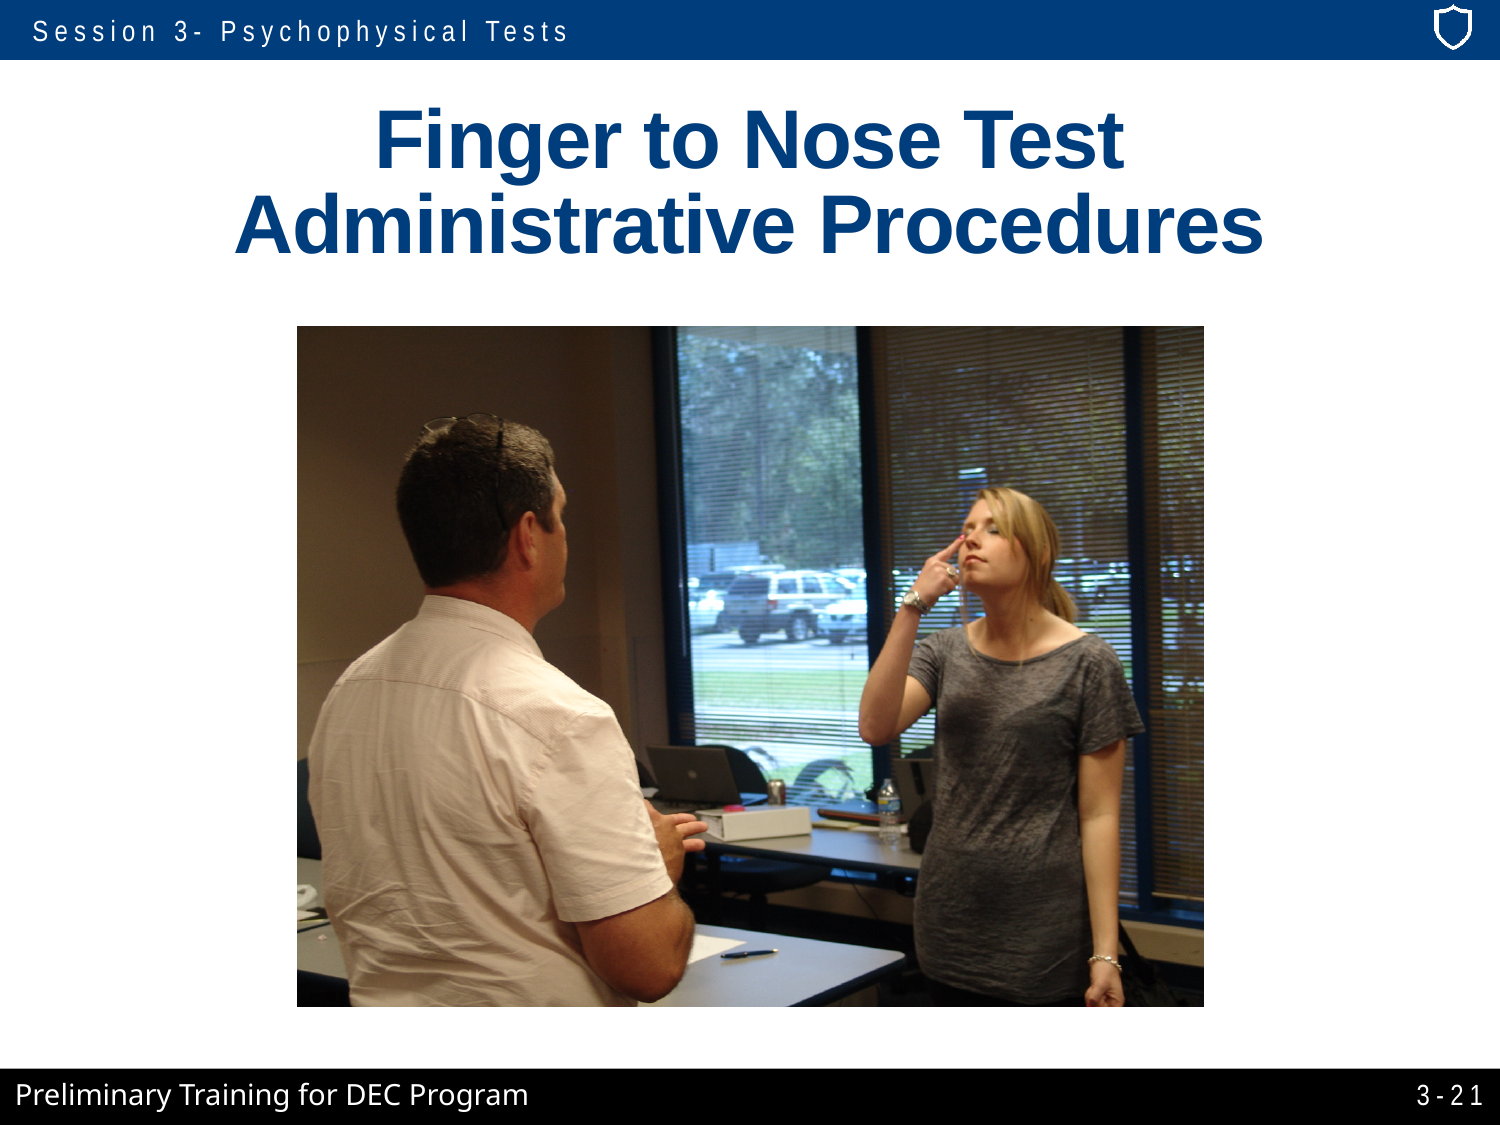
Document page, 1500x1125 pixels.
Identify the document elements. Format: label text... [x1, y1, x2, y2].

slide_number 3-21 [1218, 1063, 1499, 1124]
picture [1434, 4, 1472, 50]
picture [296, 326, 1204, 1008]
text_box Finger to Nose Test Administrative Procedures [50, 93, 1450, 275]
